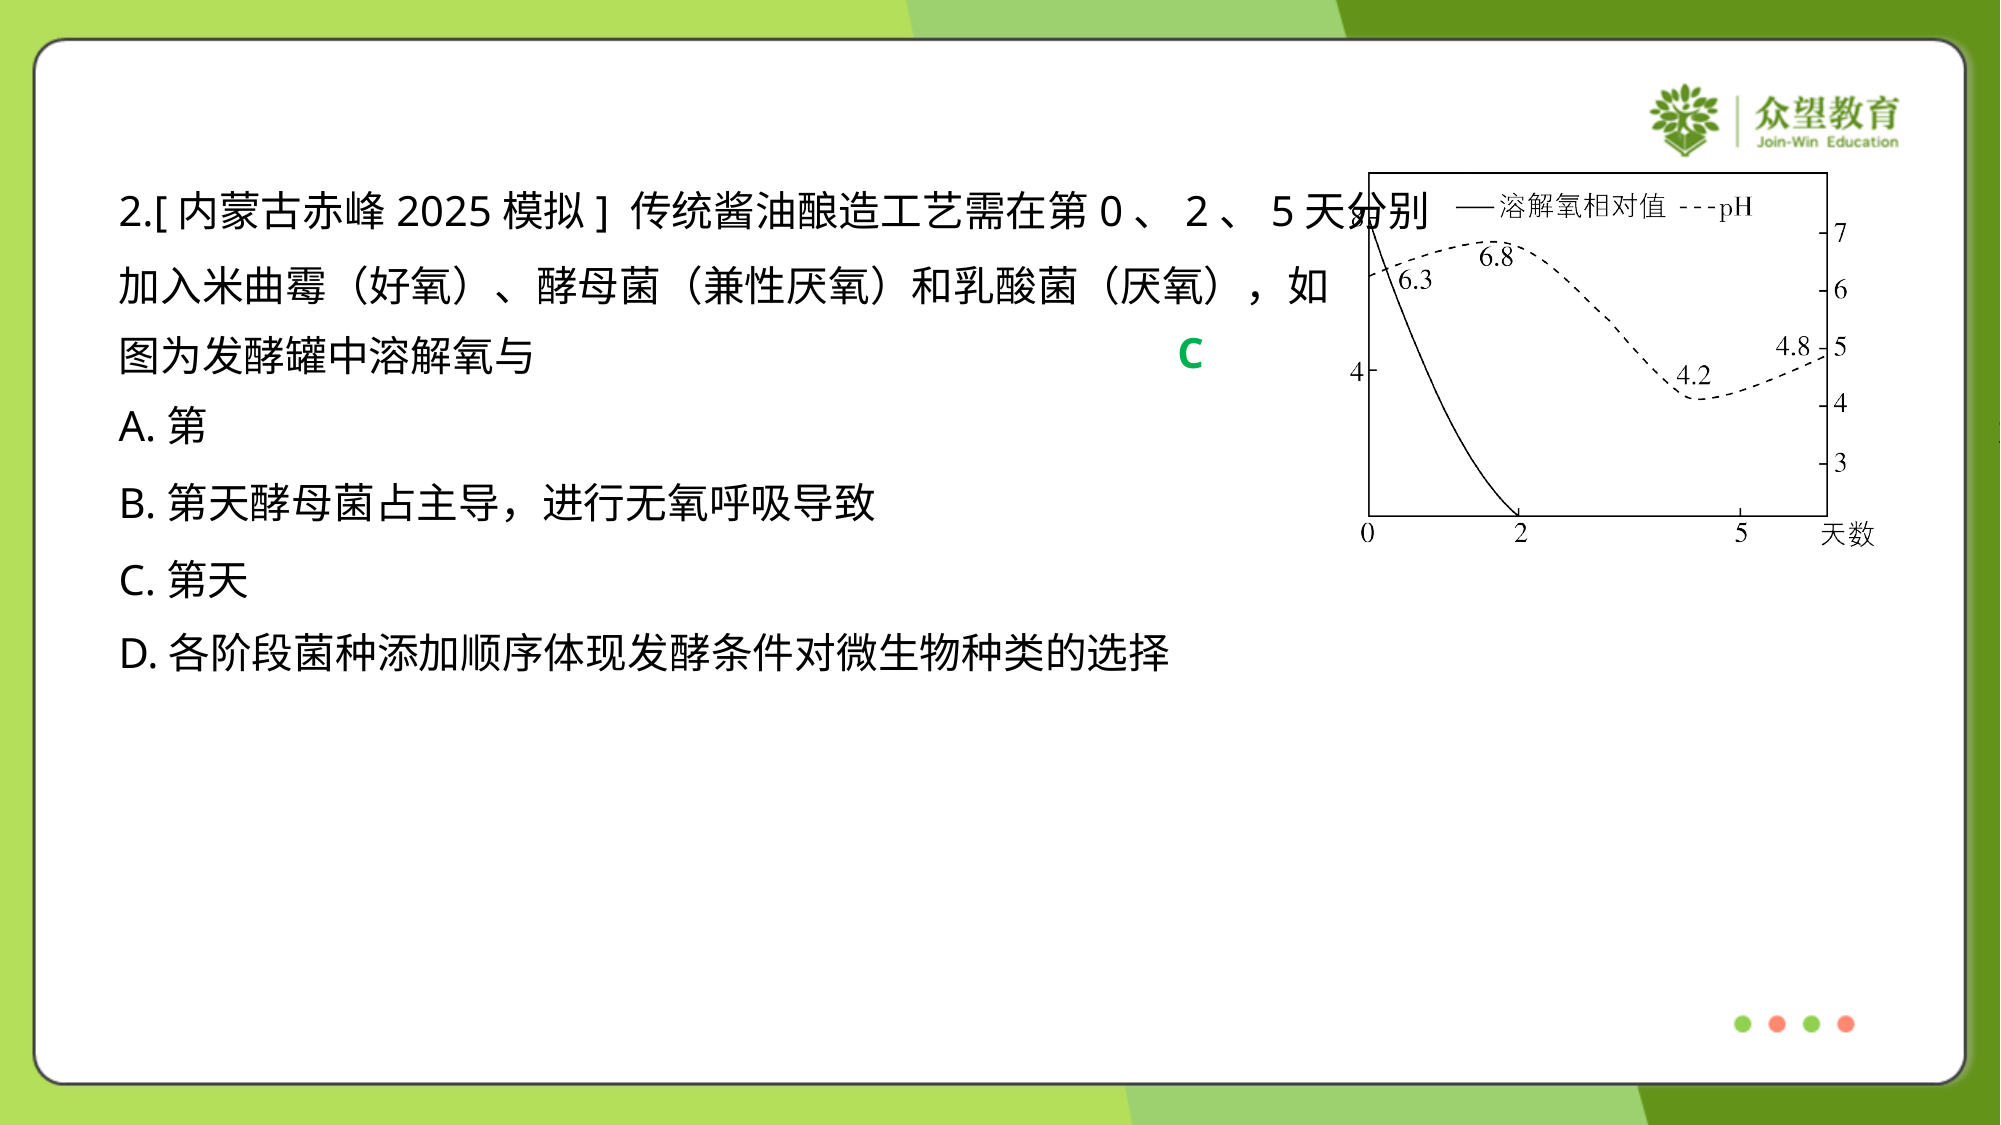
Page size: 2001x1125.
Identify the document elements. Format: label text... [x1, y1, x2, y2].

picture [0, 0, 2000, 1125]
text_box C [1161, 306, 1220, 371]
